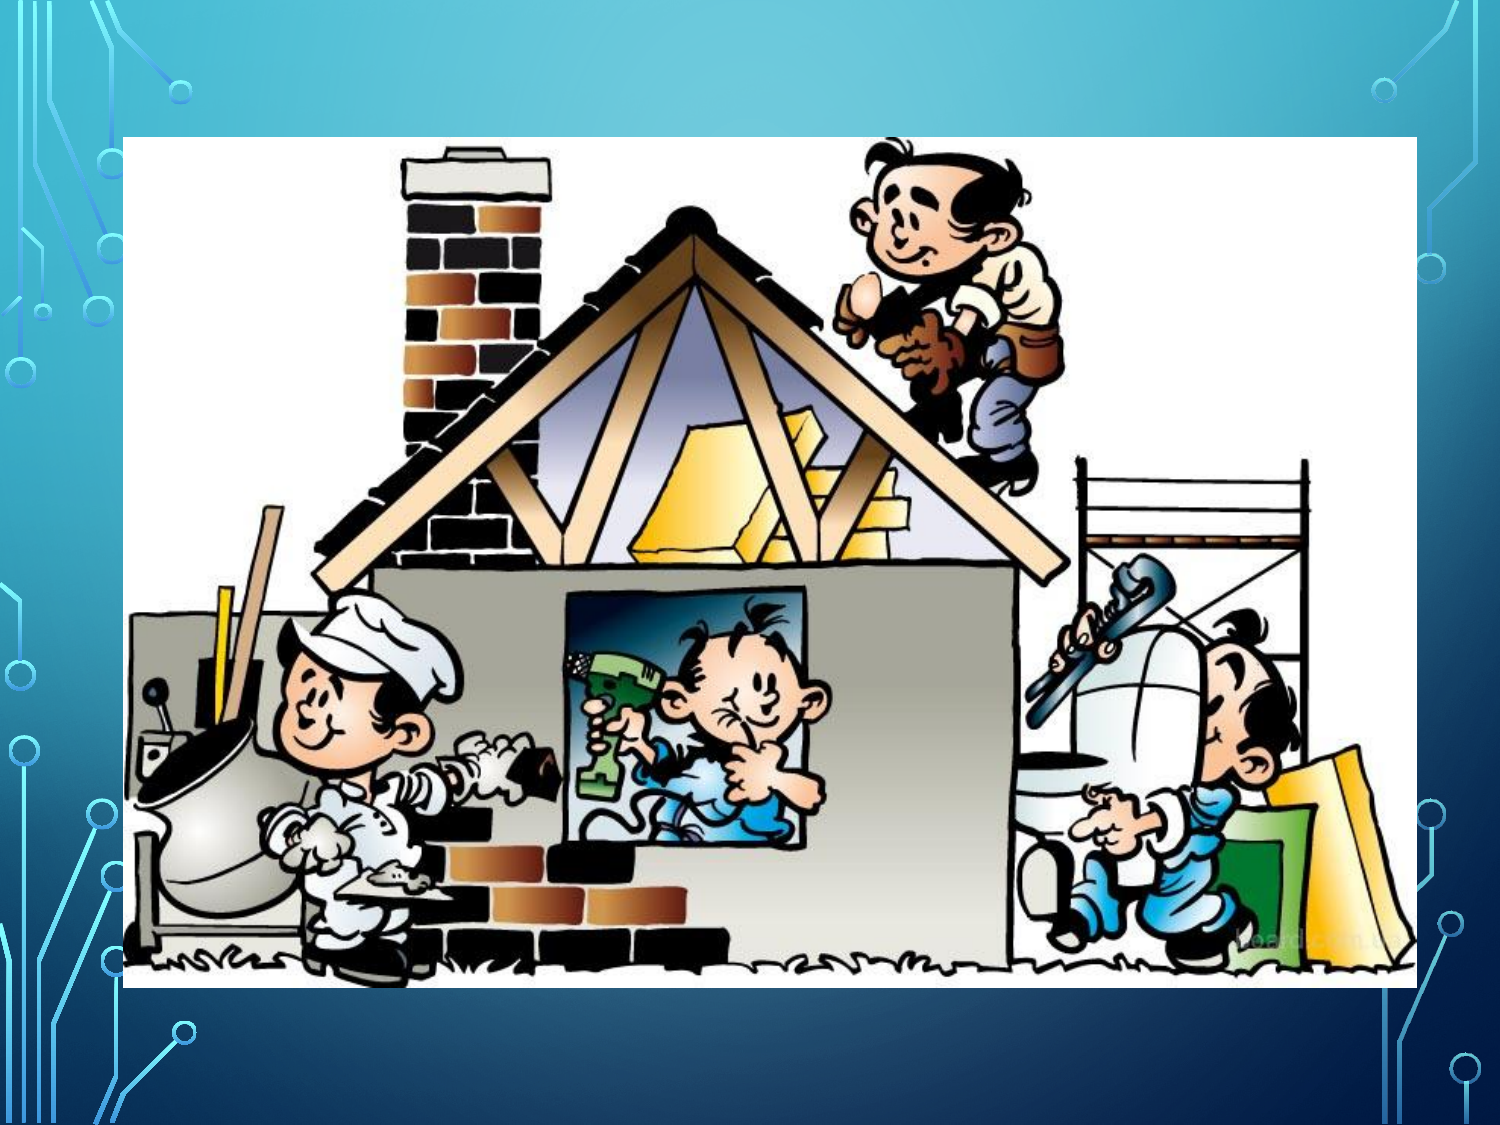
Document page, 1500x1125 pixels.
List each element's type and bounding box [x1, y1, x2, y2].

picture [123, 137, 1417, 988]
